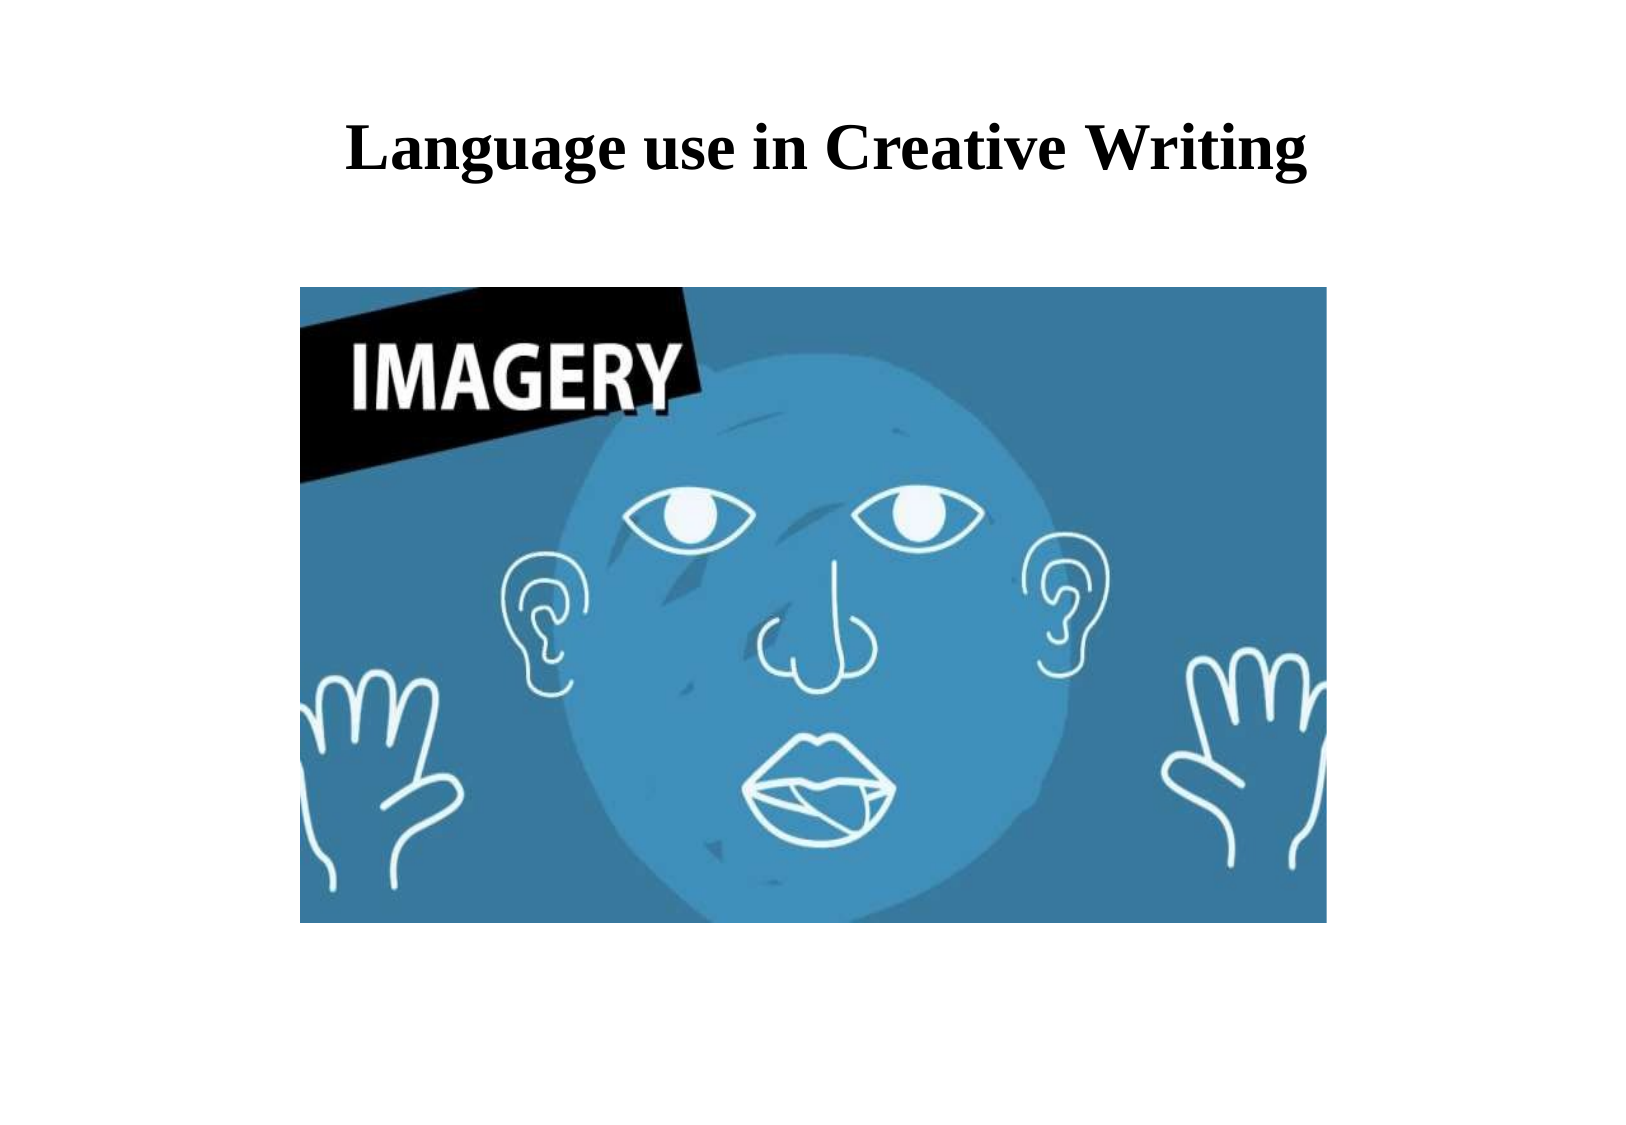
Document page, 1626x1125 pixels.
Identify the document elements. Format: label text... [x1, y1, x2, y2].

title Language use in Creative Writing [226, 46, 1425, 237]
text_box [300, 287, 1327, 923]
